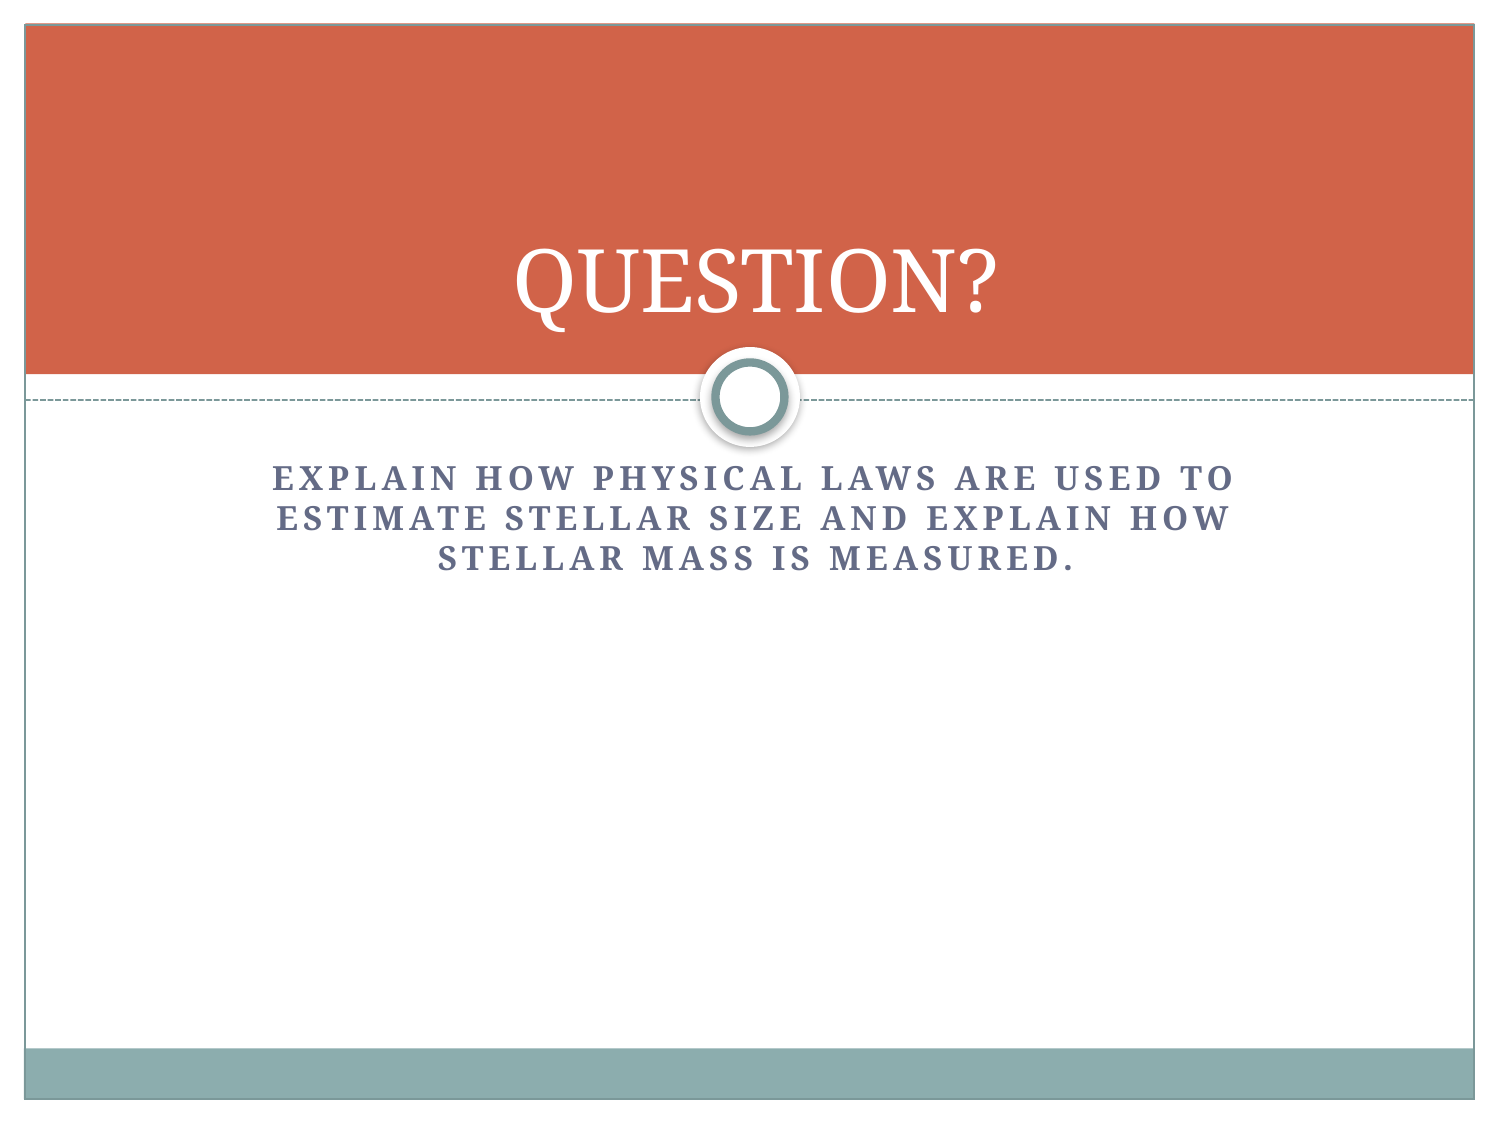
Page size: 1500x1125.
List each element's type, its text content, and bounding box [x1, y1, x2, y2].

list Explain how physical laws are used to estimate stellar size and explain how stellar mass is measured. [224, 450, 1288, 725]
title QUESTION? [118, 87, 1394, 338]
